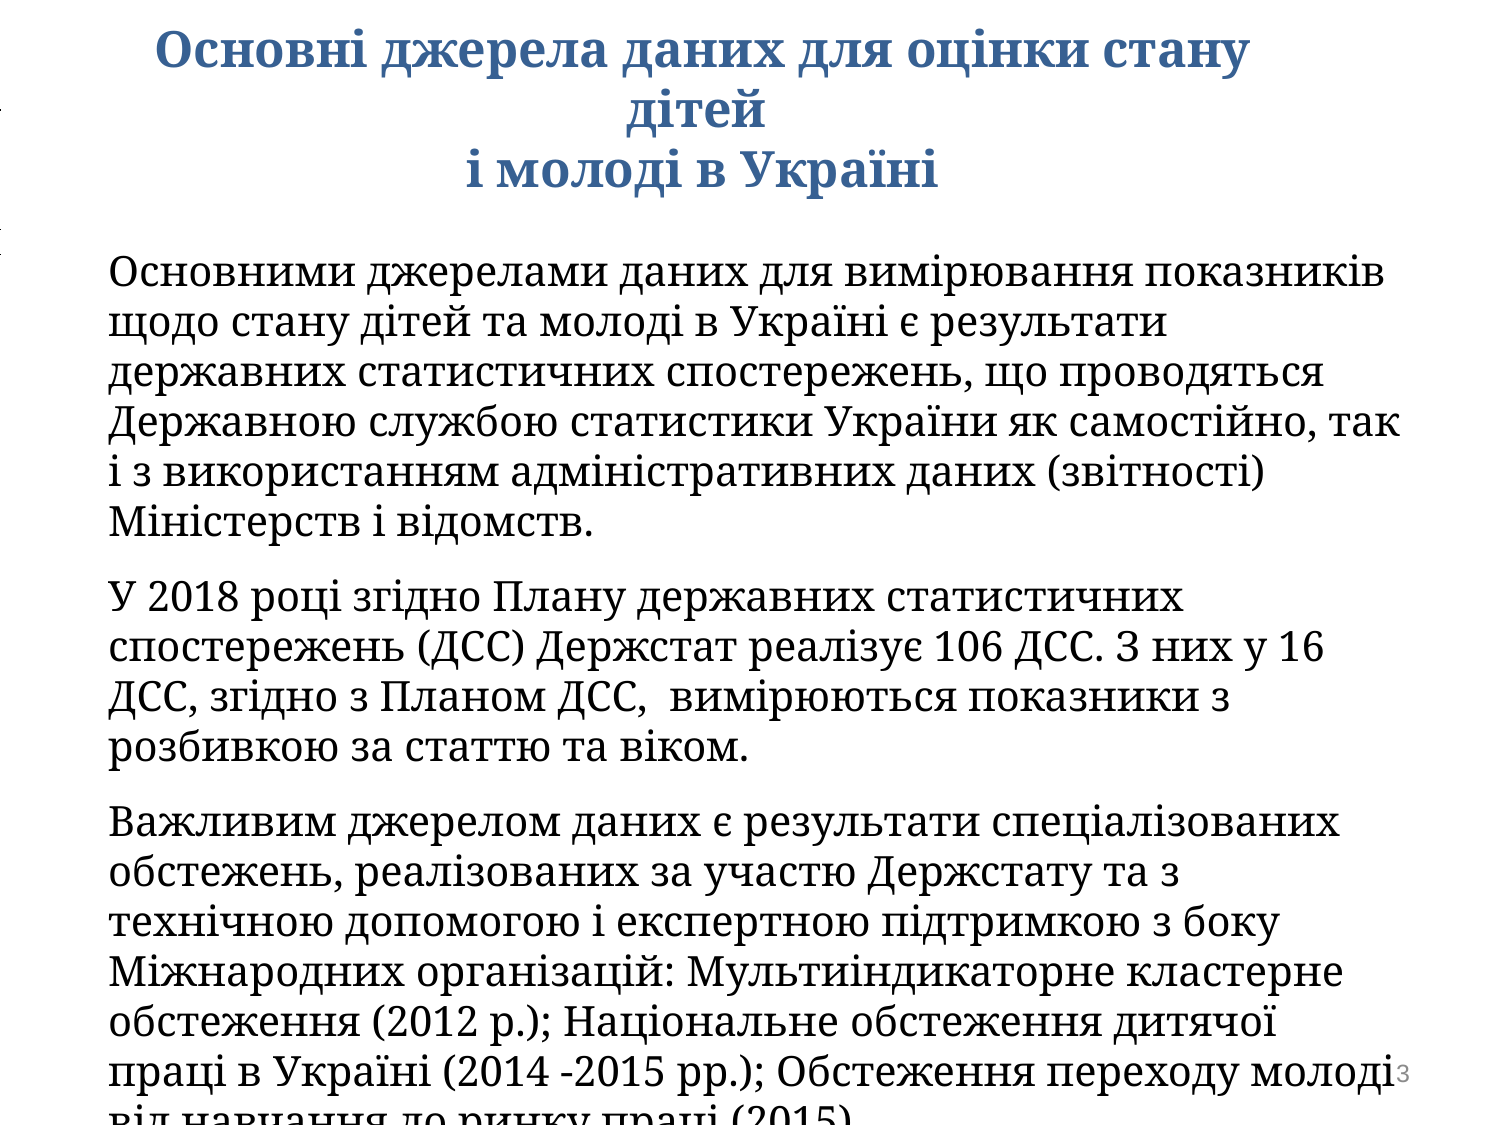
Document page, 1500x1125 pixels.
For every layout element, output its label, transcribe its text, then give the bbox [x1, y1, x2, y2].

slide_number 3 [1074, 1042, 1425, 1103]
text_box Основними джерелами даних для вимірювання показників щодо стану дітей та молоді в Україні є результати державних статистичних спостережень, що проводяться Державною службою статистики України як самостійно, так і з використанням адміністративних даних (звітності) Міністерств і відомств. У 2018 році згідно Плану державних статистичних спостережень (ДСС) Держстат реалізує 106 ДСС. З них у 16 ДСС, згідно з Планом ДСС, вимірюються показники з розбивкою за статтю та віком. Важливим джерелом даних є результати спеціалізованих обстежень, реалізованих за участю Держстату та з технічною допомогою і експертною підтримкою з боку Міжнародних організацій: Мультиіндикаторне кластерне обстеження (2012 р.); Національне обстеження дитячої праці в Україні (2014 -2015 рр.); Обстеження переходу молоді від навчання до ринку праці (2015). [93, 236, 1417, 1125]
text_box Основні джерела даних для оцінки стану дітей і молоді в Україні [88, 10, 1317, 206]
